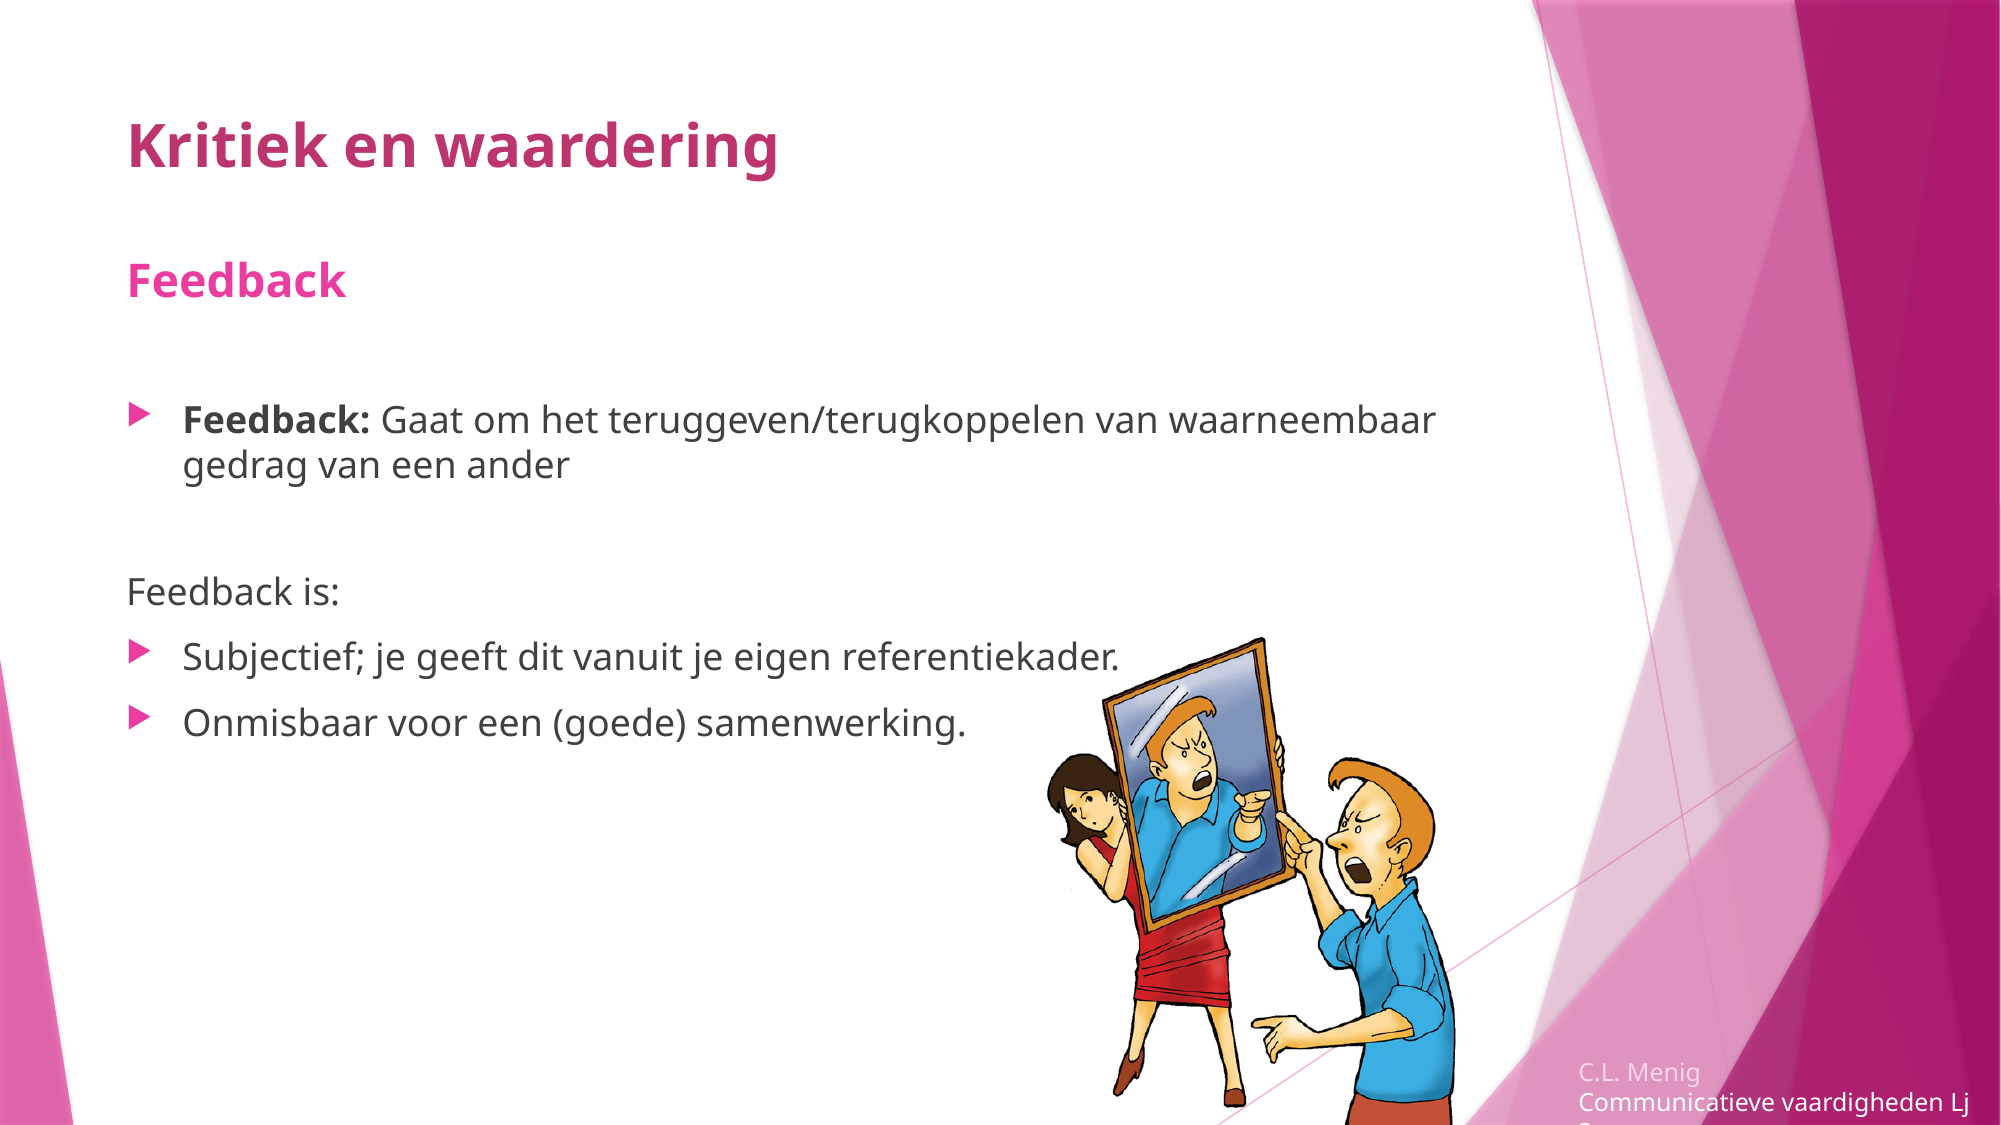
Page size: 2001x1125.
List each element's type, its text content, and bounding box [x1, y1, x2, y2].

text_box C.L. Menig Communicatieve vaardigheden Lj 3 [1563, 1049, 2000, 1125]
title Kritiek en waardering Feedback [111, 99, 1522, 317]
picture [1045, 632, 1465, 1125]
list Feedback: Gaat om het teruggeven/terugkoppelen van waarneembaar gedrag van een ander Feedback is: Subjectief; je geeft dit vanuit je eigen referentiekader. Onmisbaar voor een (goede) samenwerking. [111, 388, 1522, 1025]
